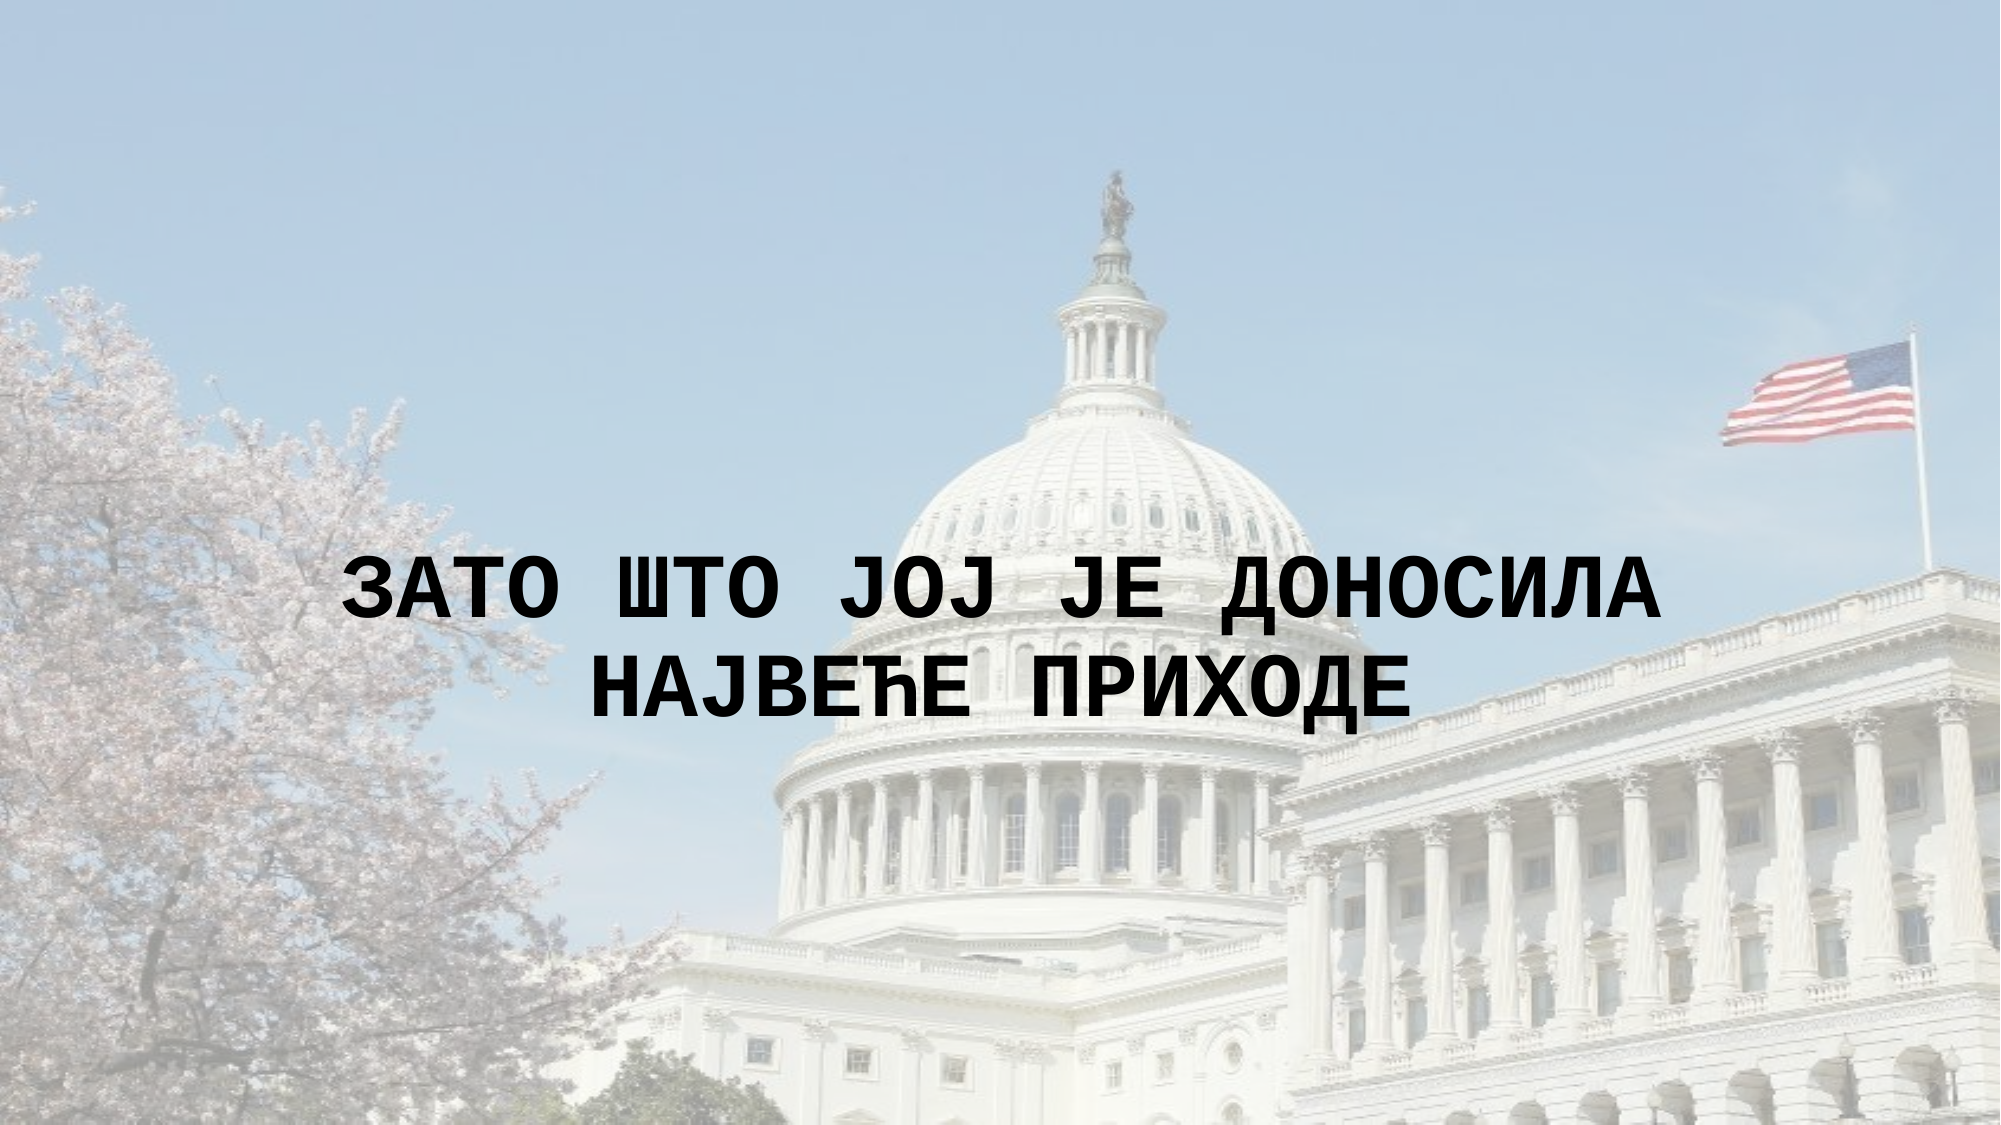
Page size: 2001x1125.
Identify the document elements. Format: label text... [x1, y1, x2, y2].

title ЗАТО ШТО ЈОЈ ЈЕ ДОНОСИЛА НАЈВЕЋЕ ПРИХОДЕ [109, 271, 1893, 1003]
